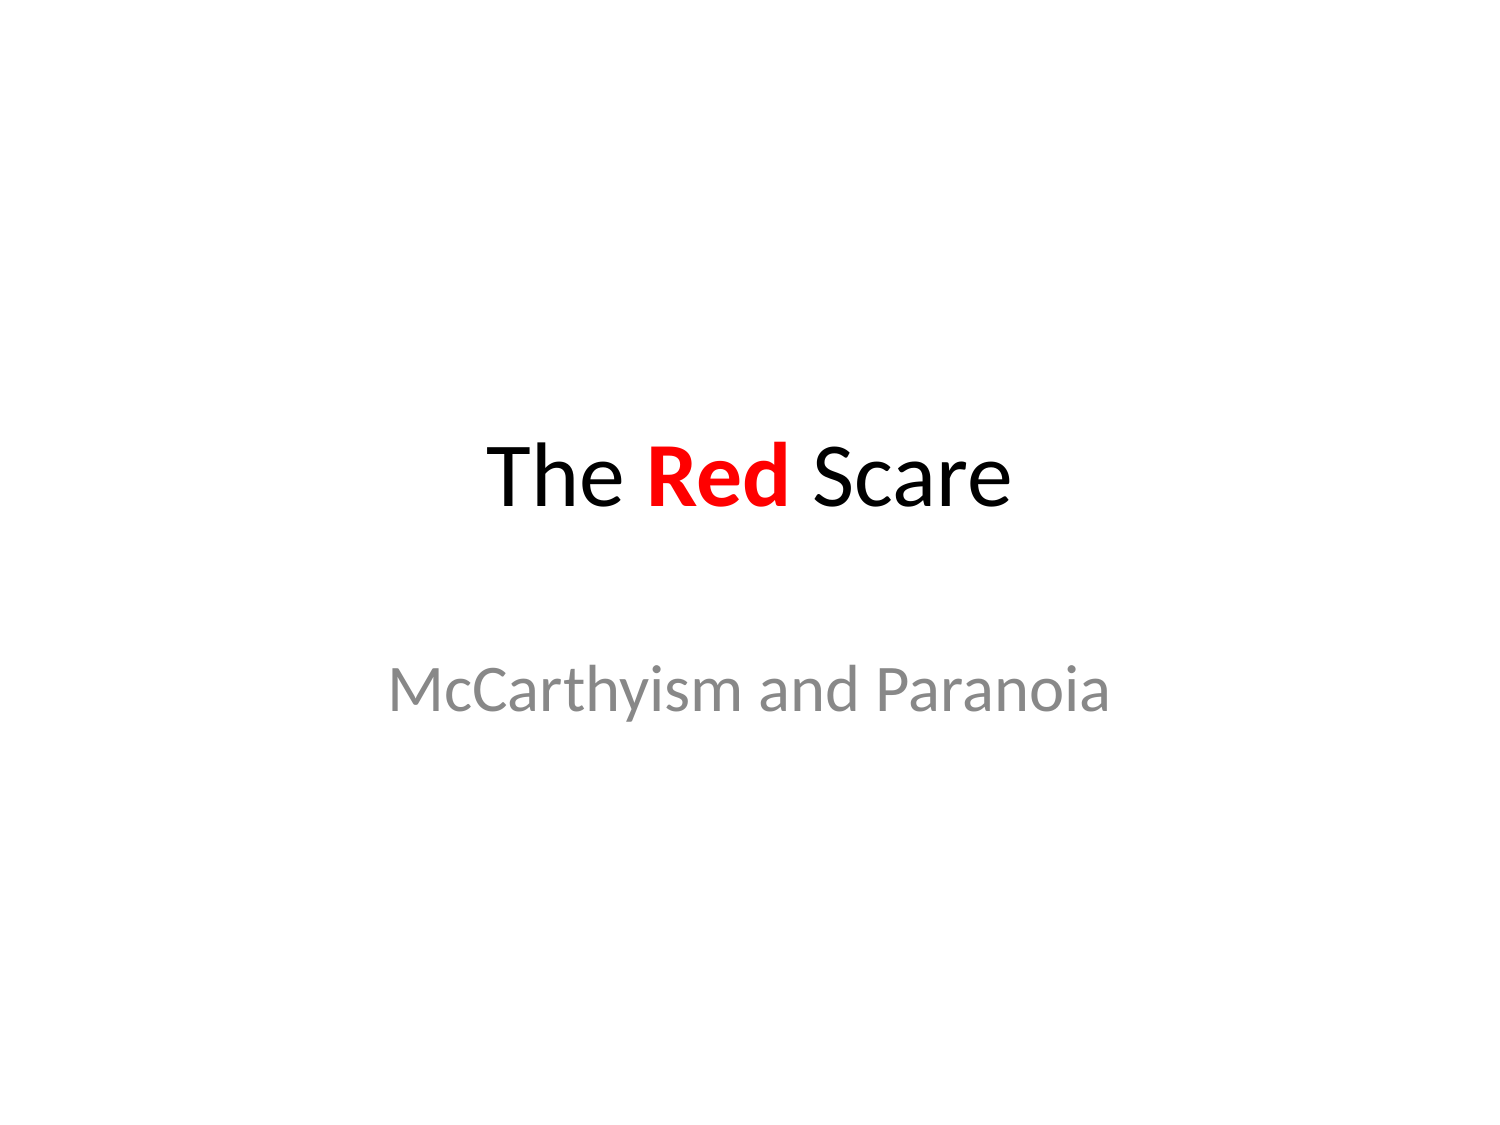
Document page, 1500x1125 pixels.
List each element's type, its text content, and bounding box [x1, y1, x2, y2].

title The Red Scare [111, 348, 1388, 592]
list McCarthyism and Paranoia [224, 636, 1276, 926]
